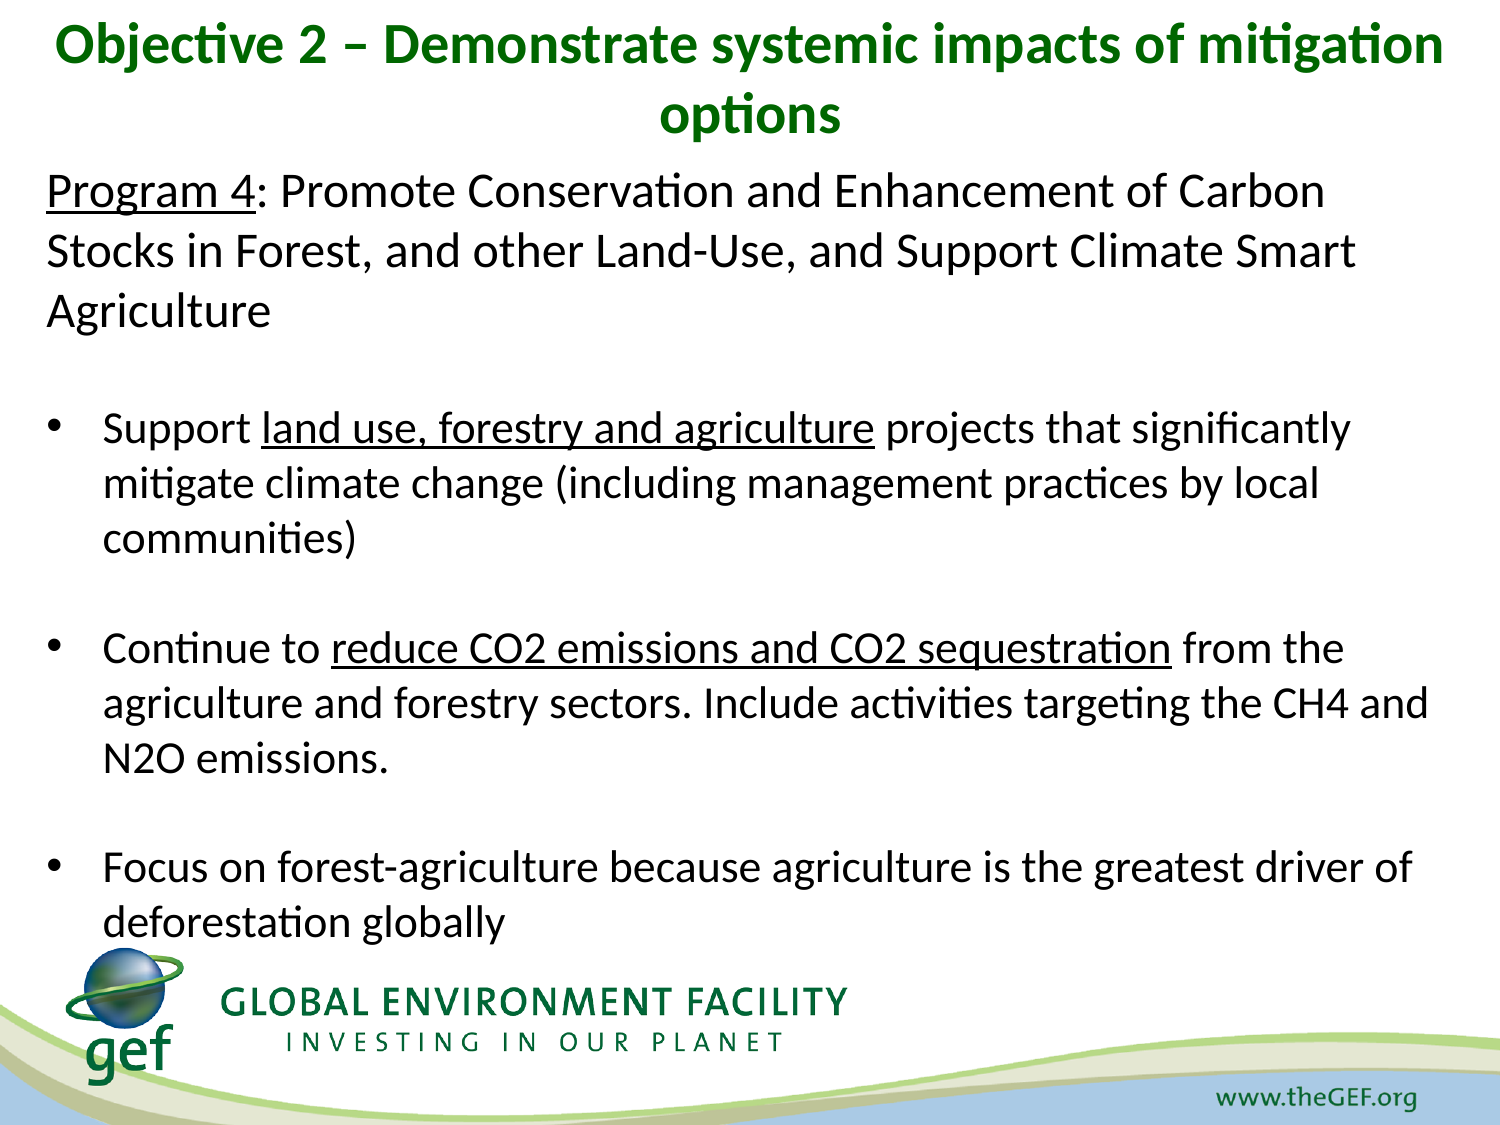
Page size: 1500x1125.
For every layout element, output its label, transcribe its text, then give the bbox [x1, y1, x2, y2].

picture [0, 920, 1500, 1125]
text_box Program 4: Promote Conservation and Enhancement of Carbon Stocks in Forest, and other Land-Use, and Support Climate Smart Agriculture Support land use, forestry and agriculture projects that significantly mitigate climate change (including management practices by local communities) Continue to reduce CO2 emissions and CO2 sequestration from the agriculture and forestry sectors. Include activities targeting the CH4 and N2O emissions. Focus on forest-agriculture because agriculture is the greatest driver of deforestation globally [31, 149, 1470, 1015]
title Objective 2 – Demonstrate systemic impacts of mitigation options [18, 0, 1482, 151]
